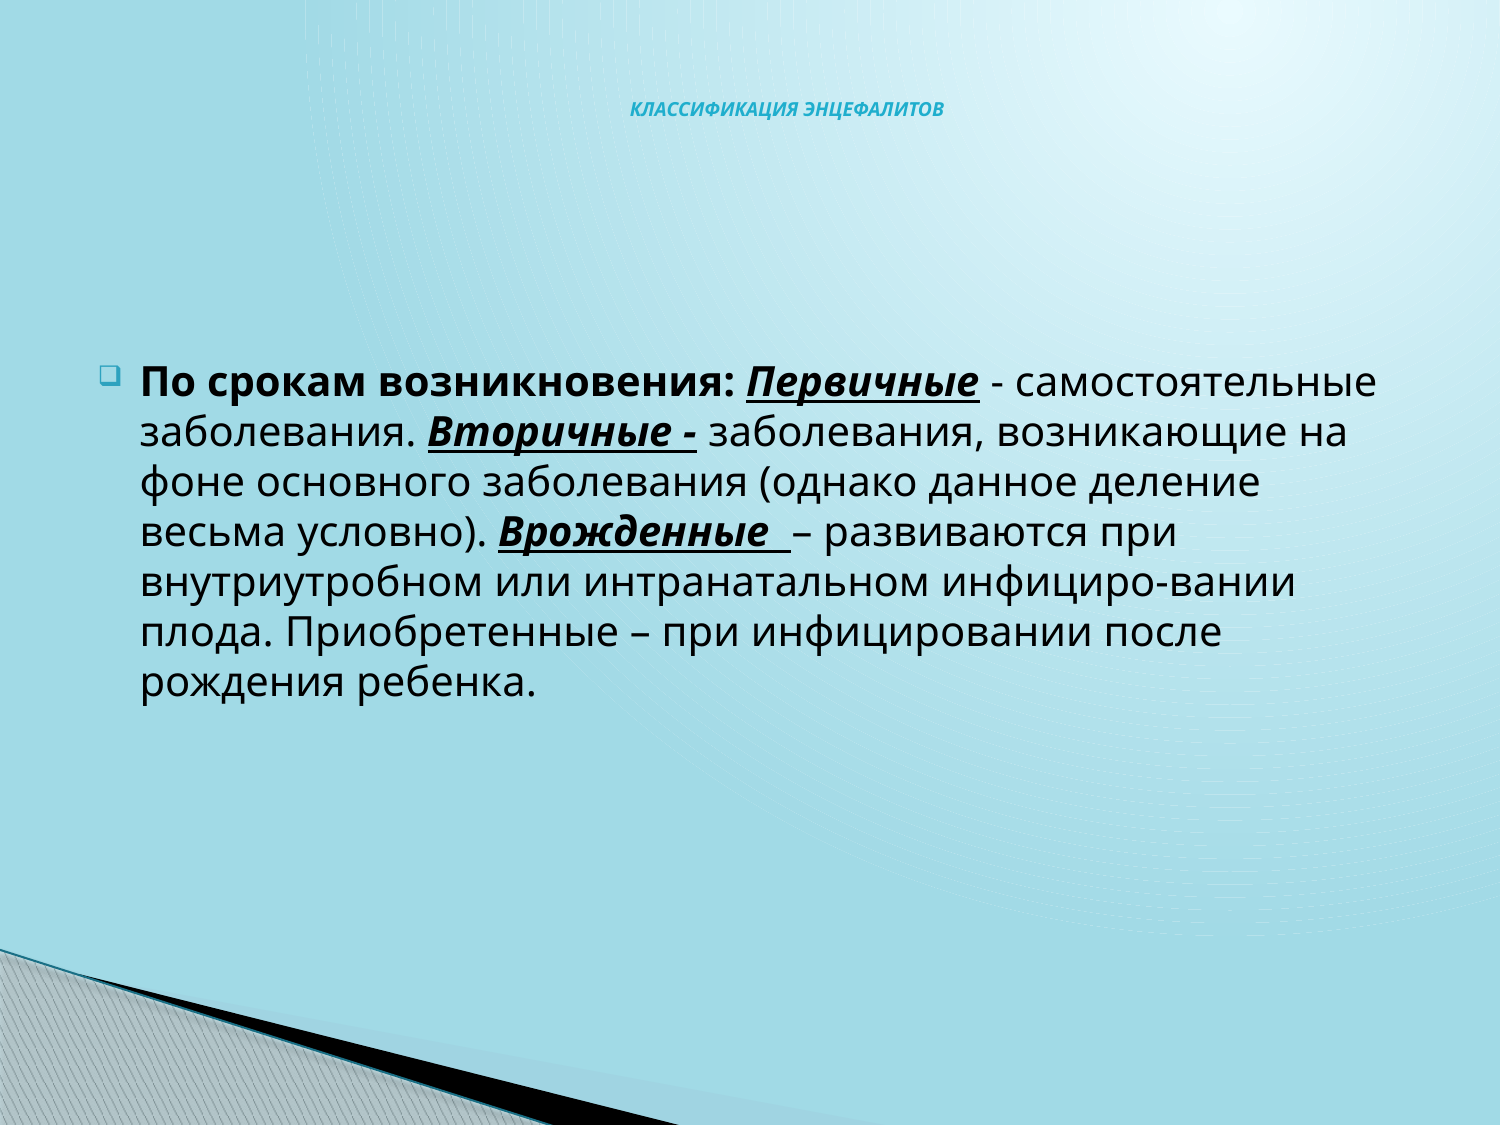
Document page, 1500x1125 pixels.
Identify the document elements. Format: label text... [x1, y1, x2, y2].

list По срокам возникновения: Первичные - самостоятельные заболевания. Вторичные - заболевания, возникающие на фоне основного заболевания (однако данное деление весьма условно). Врожденные – развиваются при внутриутробном или интранатальном инфициро-вании плода. Приобретенные – при инфицировании после рождения ребенка. [64, 172, 1415, 965]
title КЛАССИФИКАЦИЯ ЭНЦЕФАЛИТОВ [112, 66, 1463, 159]
